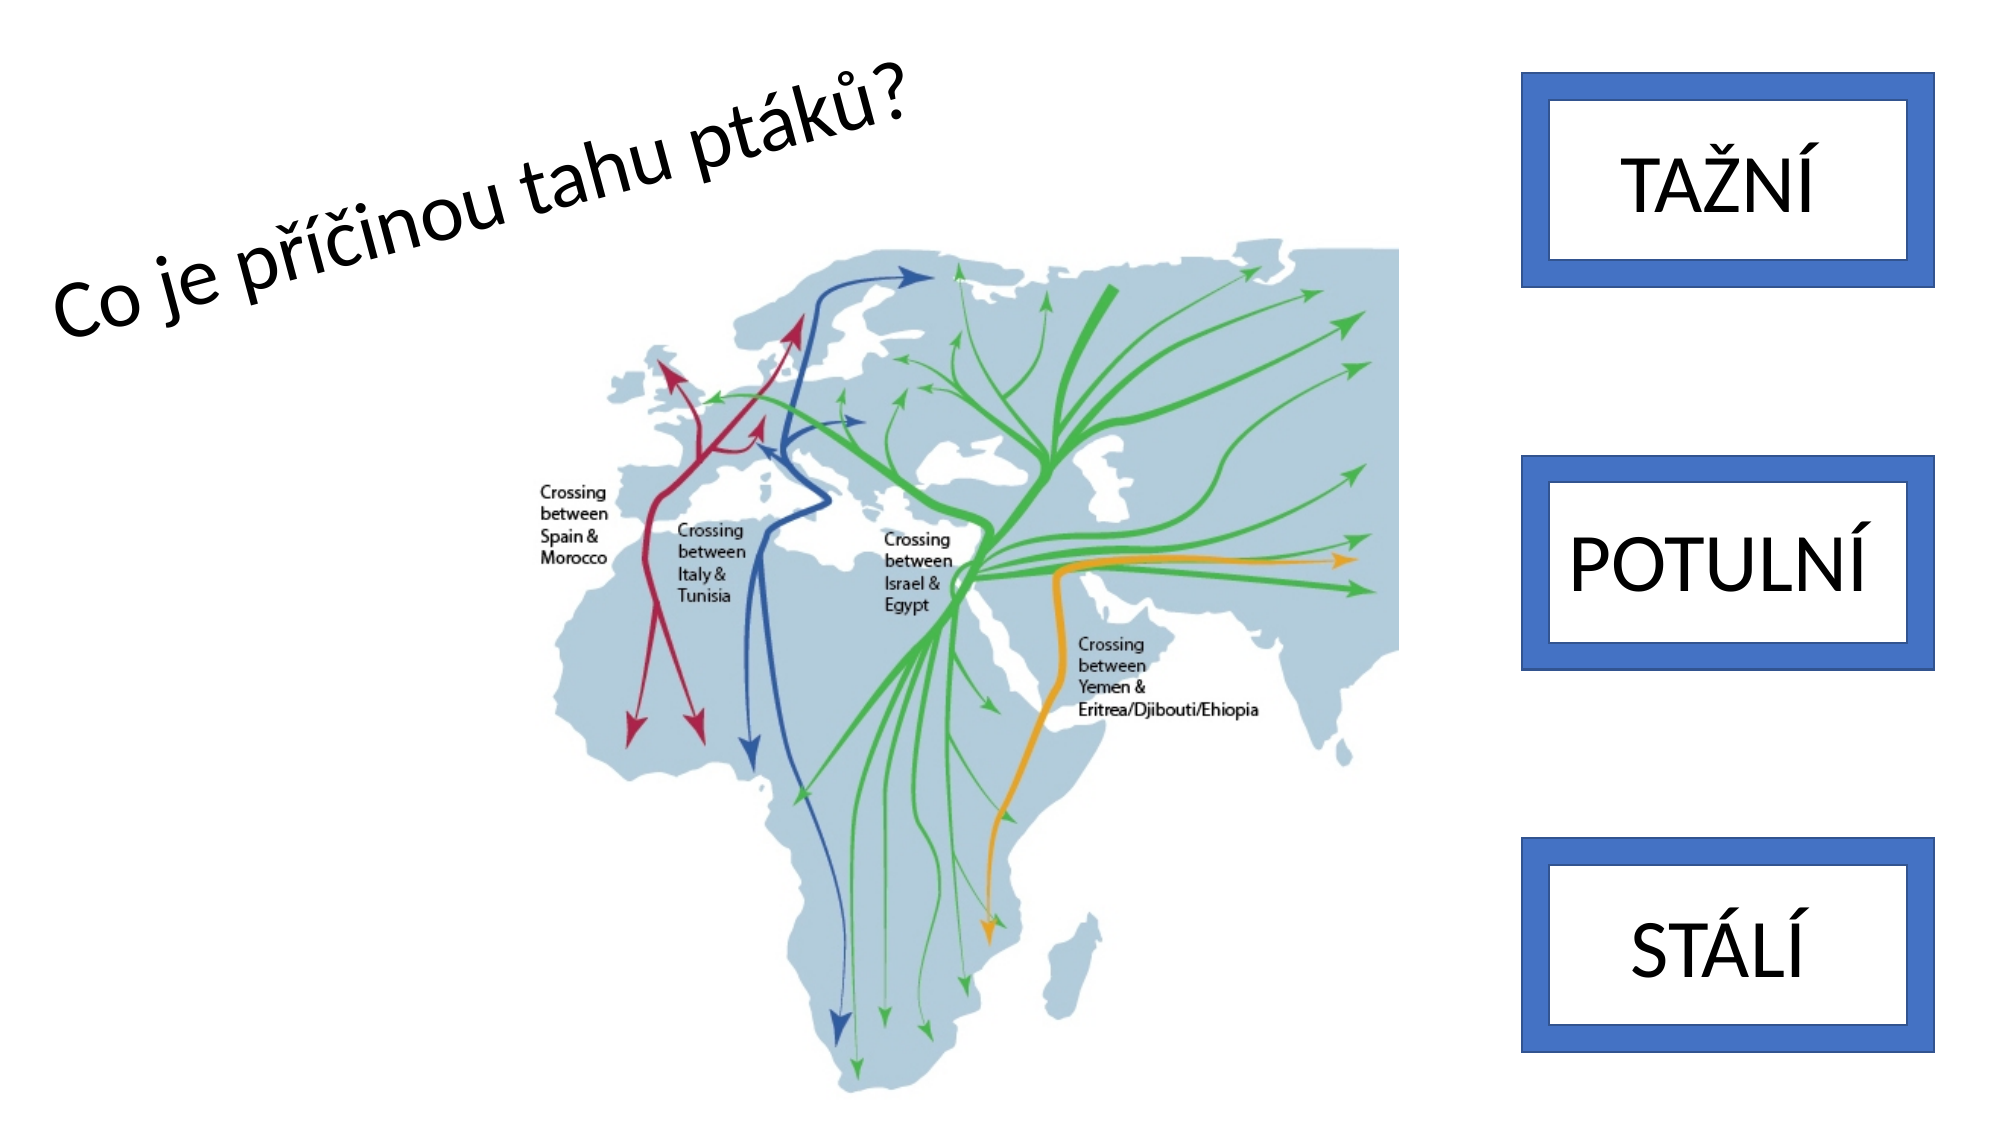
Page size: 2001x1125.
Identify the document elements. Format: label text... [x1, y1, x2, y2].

text_box Co je příčinou tahu ptáků? [23, 20, 939, 370]
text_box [1521, 455, 1934, 670]
picture [487, 175, 1399, 1125]
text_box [1521, 838, 1934, 1052]
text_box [1521, 72, 1934, 287]
